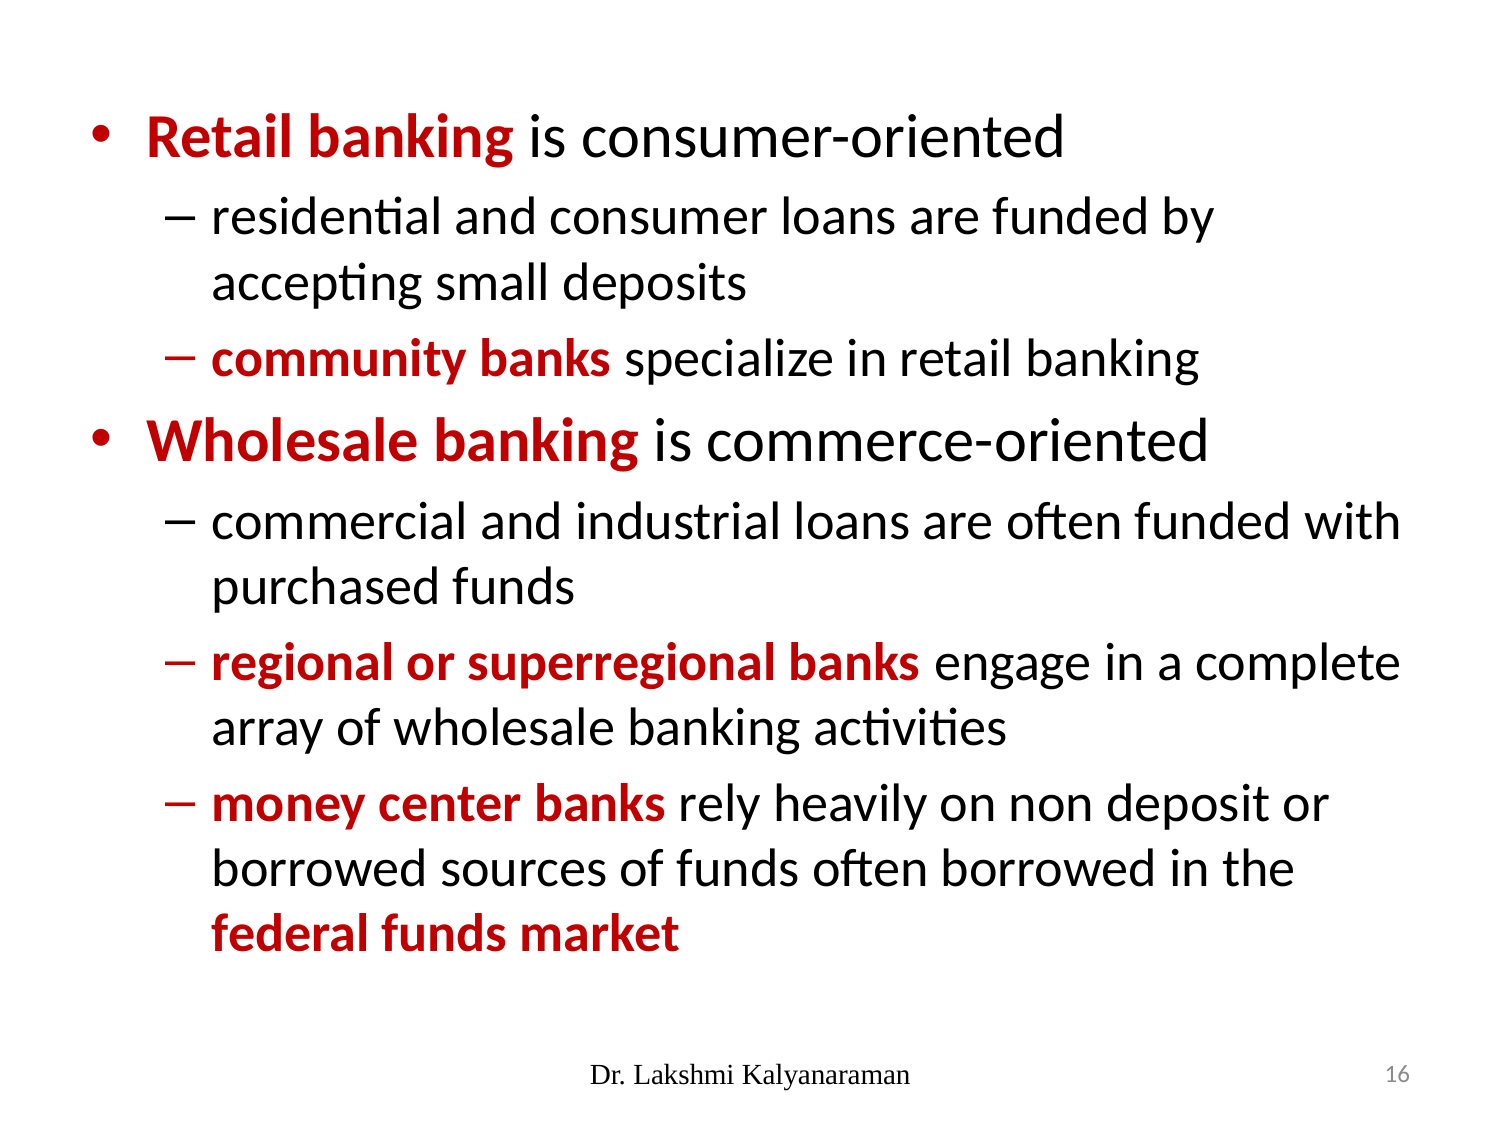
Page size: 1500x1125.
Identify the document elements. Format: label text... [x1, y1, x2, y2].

footer Dr. Lakshmi Kalyanaraman [512, 1042, 988, 1103]
slide_number 16 [1074, 1042, 1425, 1103]
list Retail banking is consumer-oriented residential and consumer loans are funded by accepting small deposits community banks specialize in retail banking Wholesale banking is commerce-oriented commercial and industrial loans are often funded with purchased funds regional or superregional banks engage in a complete array of wholesale banking activities money center banks rely heavily on non deposit or borrowed sources of funds often borrowed in the federal funds market [75, 87, 1425, 1005]
